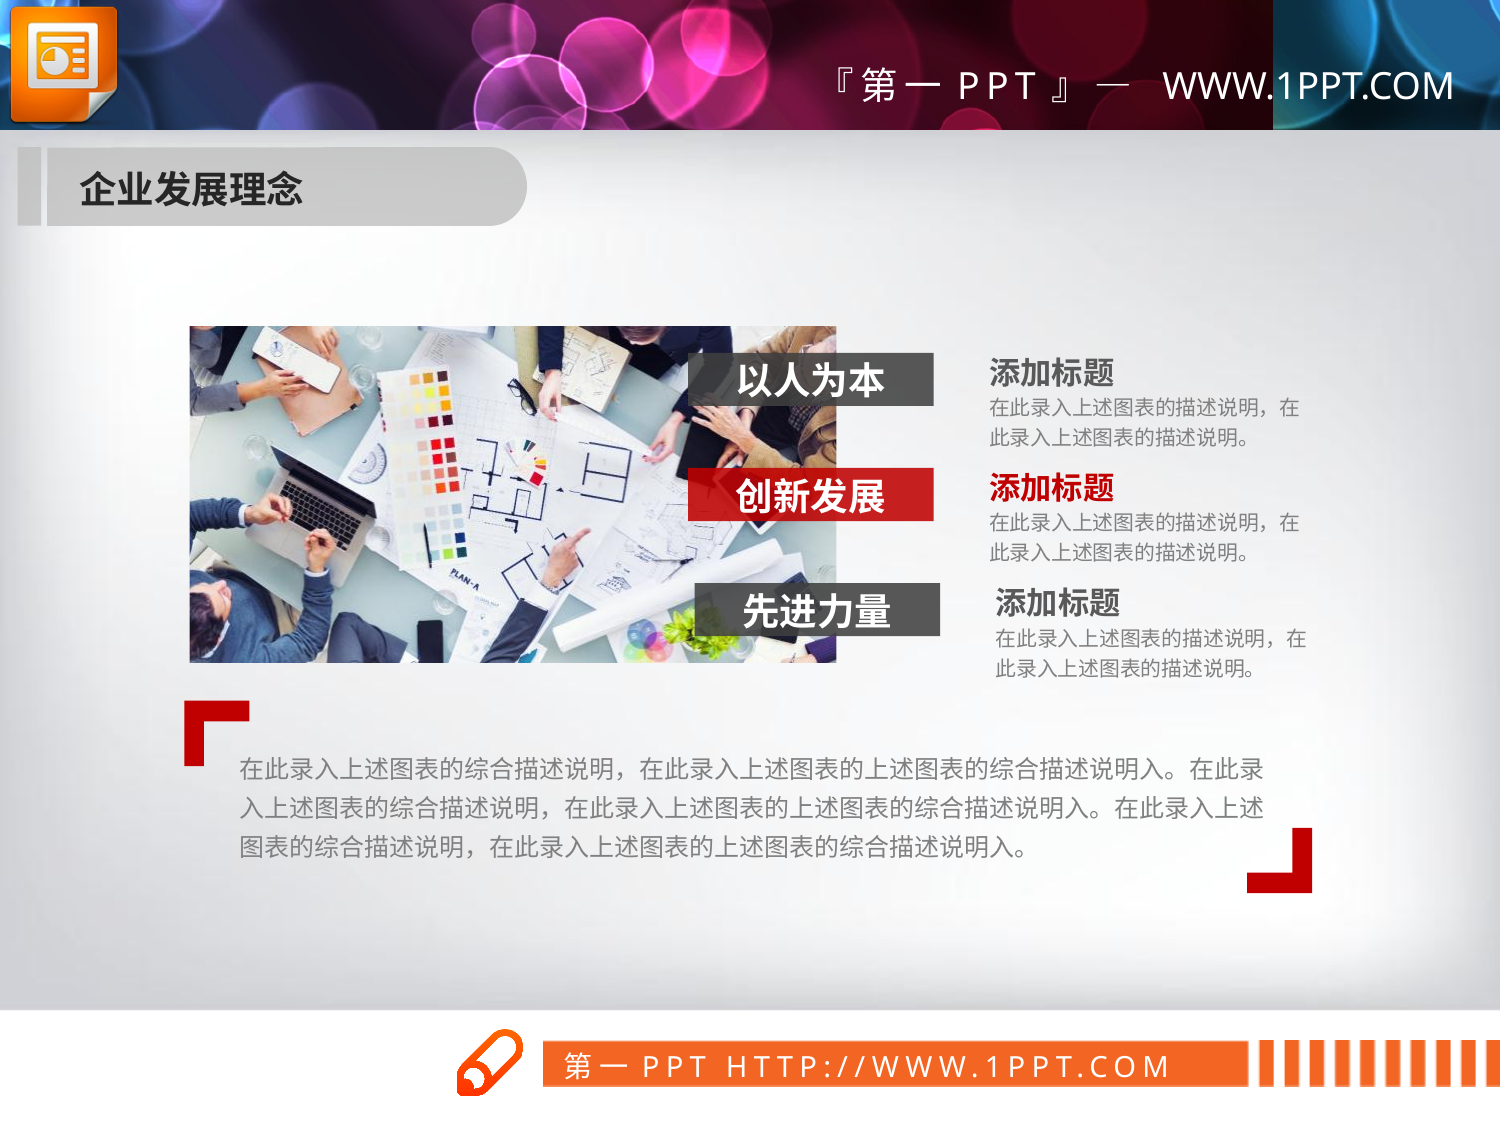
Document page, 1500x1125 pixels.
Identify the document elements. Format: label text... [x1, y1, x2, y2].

text_box 以人为本 [688, 351, 934, 408]
text_box 添加标题 [978, 462, 1169, 499]
text_box [1247, 827, 1313, 894]
text_box 添加标题 [978, 347, 1169, 384]
text_box [47, 147, 518, 226]
text_box 在此录入上述图表的描述说明，在此录入上述图表的描述说明。 [984, 614, 1330, 686]
text_box [184, 700, 250, 767]
text_box [17, 147, 42, 226]
text_box 添加标题 [984, 577, 1176, 614]
text_box 创新发展 [688, 466, 934, 524]
text_box 先进力量 [694, 582, 941, 639]
text_box 在此录入上述图表的描述说明，在此录入上述图表的描述说明。 [978, 384, 1324, 456]
text_box 在此录入上述图表的综合描述说明，在此录入上述图表的上述图表的综合描述说明入。在此录入上述图表的综合描述说明，在此录入上述图表的上述图表的综合描述说明入。在此录入上述图表的综合描述说明，在此录入上述图表的上述图表的综合描述说明入。 [228, 739, 1280, 868]
text_box [189, 326, 837, 663]
text_box 企业发展理念 [68, 160, 536, 217]
picture [543, 1040, 1500, 1087]
picture [0, 0, 1500, 1012]
text_box 在此录入上述图表的描述说明，在此录入上述图表的描述说明。 [978, 499, 1324, 571]
